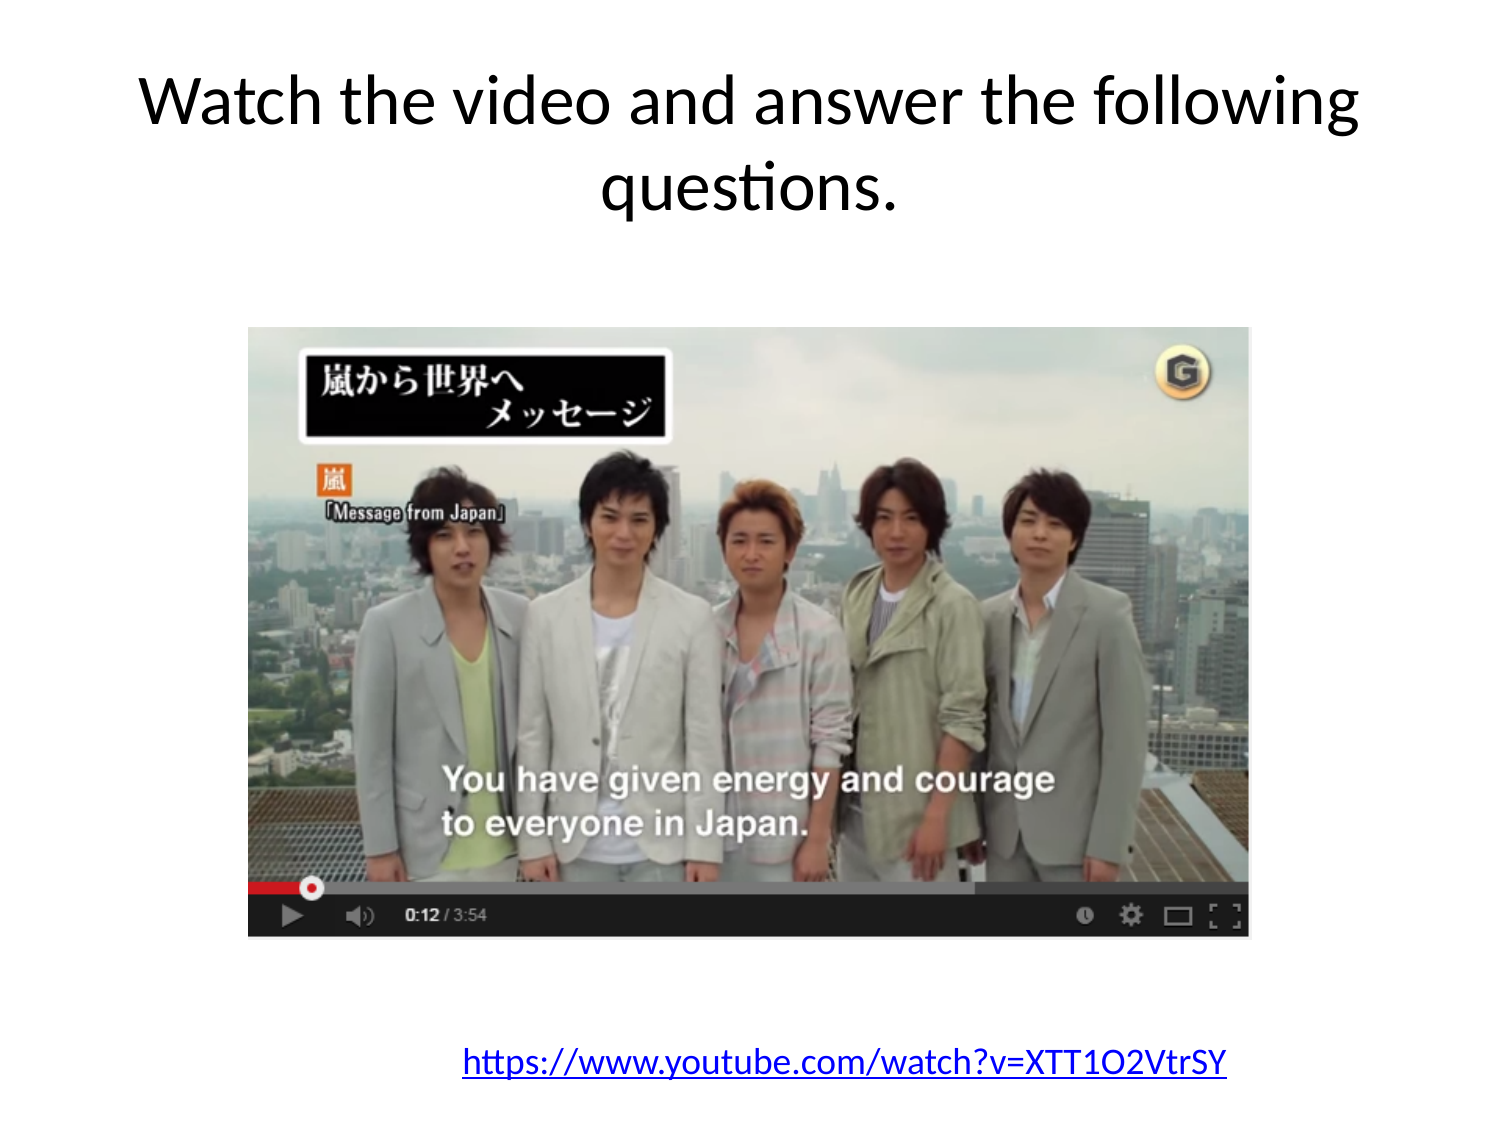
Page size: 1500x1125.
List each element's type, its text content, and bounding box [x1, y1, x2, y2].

text_box https://www.youtube.com/watch?v=XTT1O2VtrSY [447, 1029, 1242, 1090]
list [248, 327, 1252, 941]
title Watch the video and answer the following questions. [75, 45, 1425, 233]
